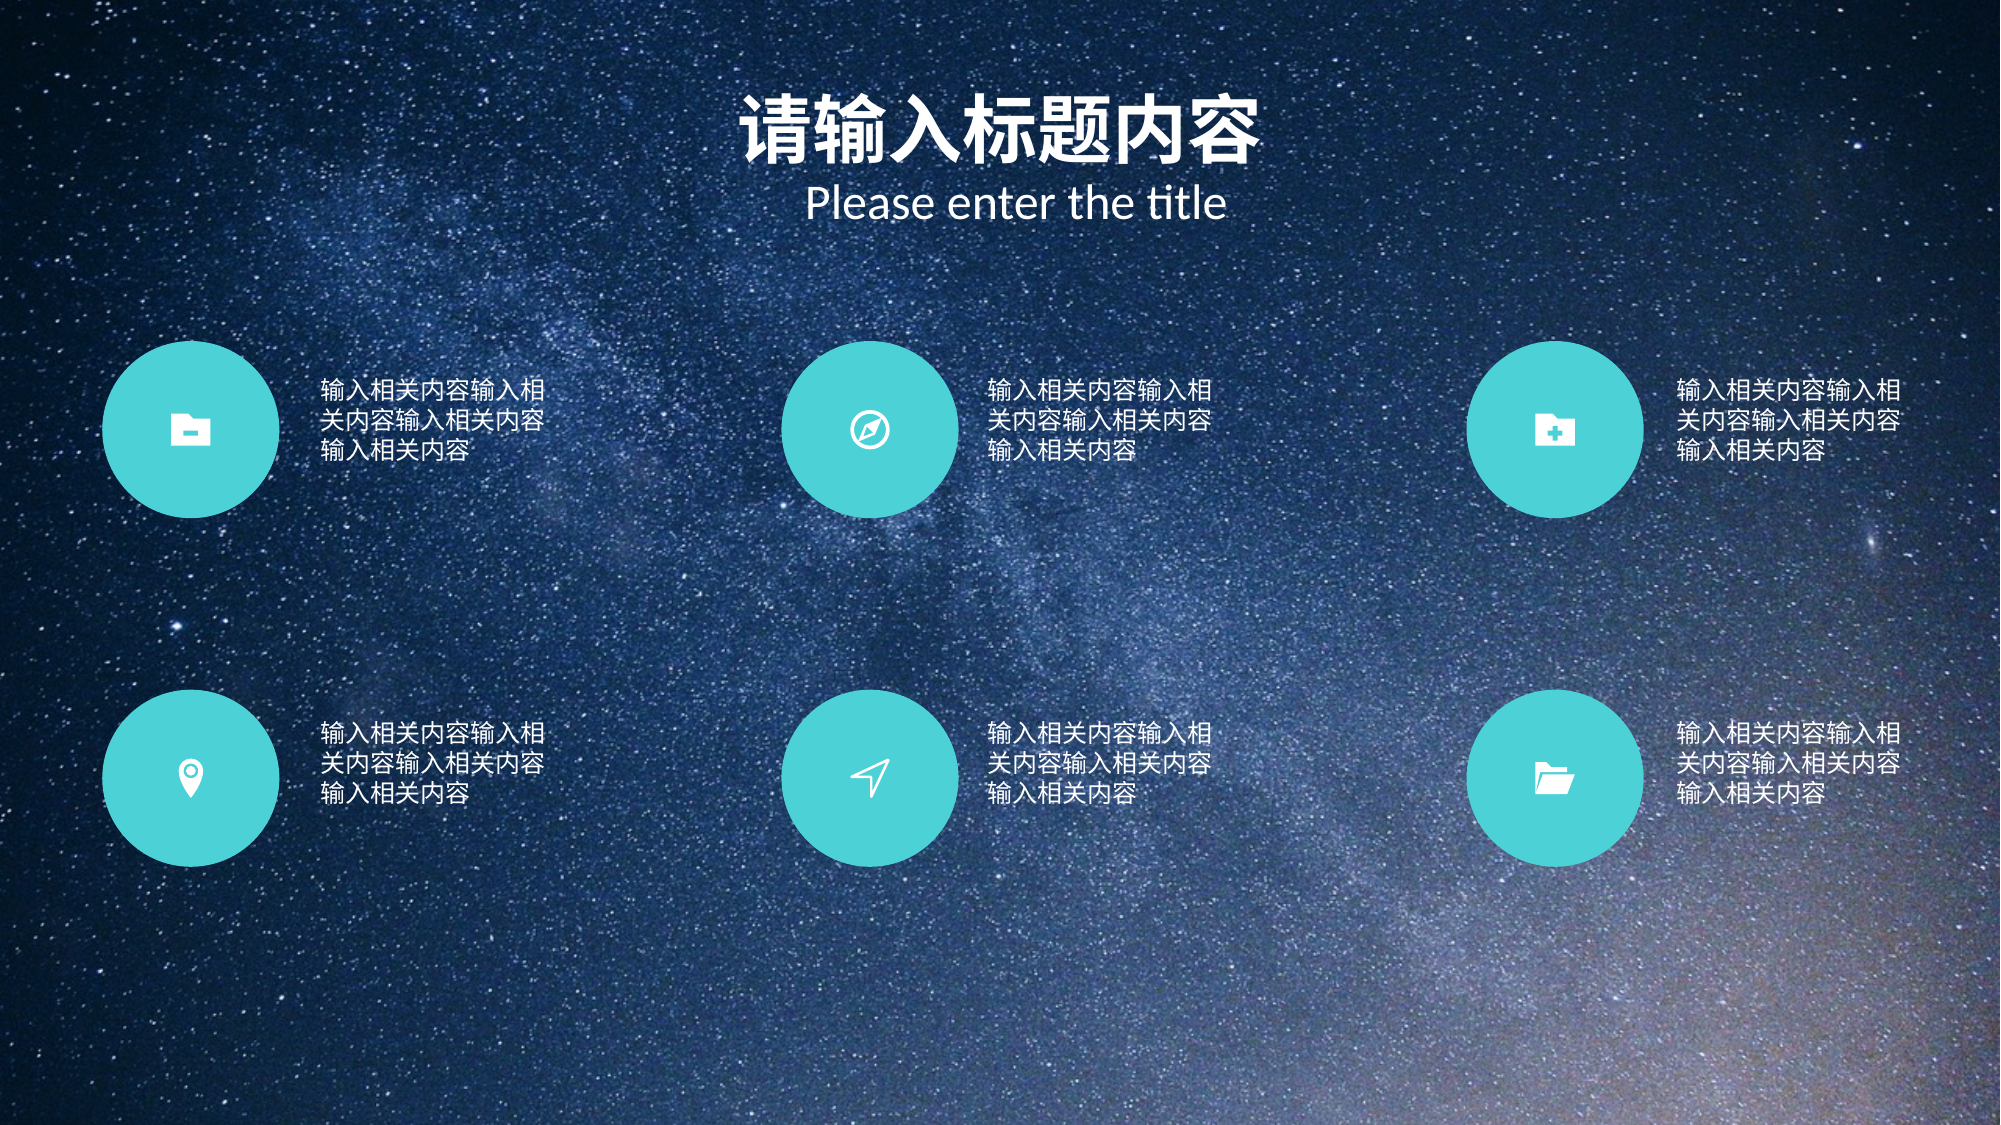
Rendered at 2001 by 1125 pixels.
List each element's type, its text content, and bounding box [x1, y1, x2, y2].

text_box [101, 688, 281, 868]
text_box [780, 340, 960, 520]
text_box 输入相关内容输入相关内容输入相关内容输入相关内容 [1661, 367, 1922, 473]
picture [0, 0, 2000, 1125]
text_box [850, 410, 890, 450]
text_box 输入相关内容输入相关内容输入相关内容输入相关内容 [305, 367, 566, 473]
text_box 输入相关内容输入相关内容输入相关内容输入相关内容 [973, 710, 1233, 815]
text_box [1535, 762, 1575, 795]
text_box [171, 413, 211, 446]
text_box 请输入标题内容 [722, 74, 1278, 180]
text_box 输入相关内容输入相关内容输入相关内容输入相关内容 [973, 367, 1233, 473]
text_box [1465, 688, 1645, 868]
text_box 输入相关内容输入相关内容输入相关内容输入相关内容 [1661, 710, 1922, 815]
text_box [101, 340, 281, 520]
text_box [178, 758, 204, 798]
text_box [850, 758, 890, 798]
text_box [1535, 413, 1575, 446]
text_box 输入相关内容输入相关内容输入相关内容输入相关内容 [305, 710, 566, 815]
text_box [1465, 340, 1645, 520]
text_box [780, 688, 960, 868]
text_box Please enter the title [790, 162, 1243, 237]
